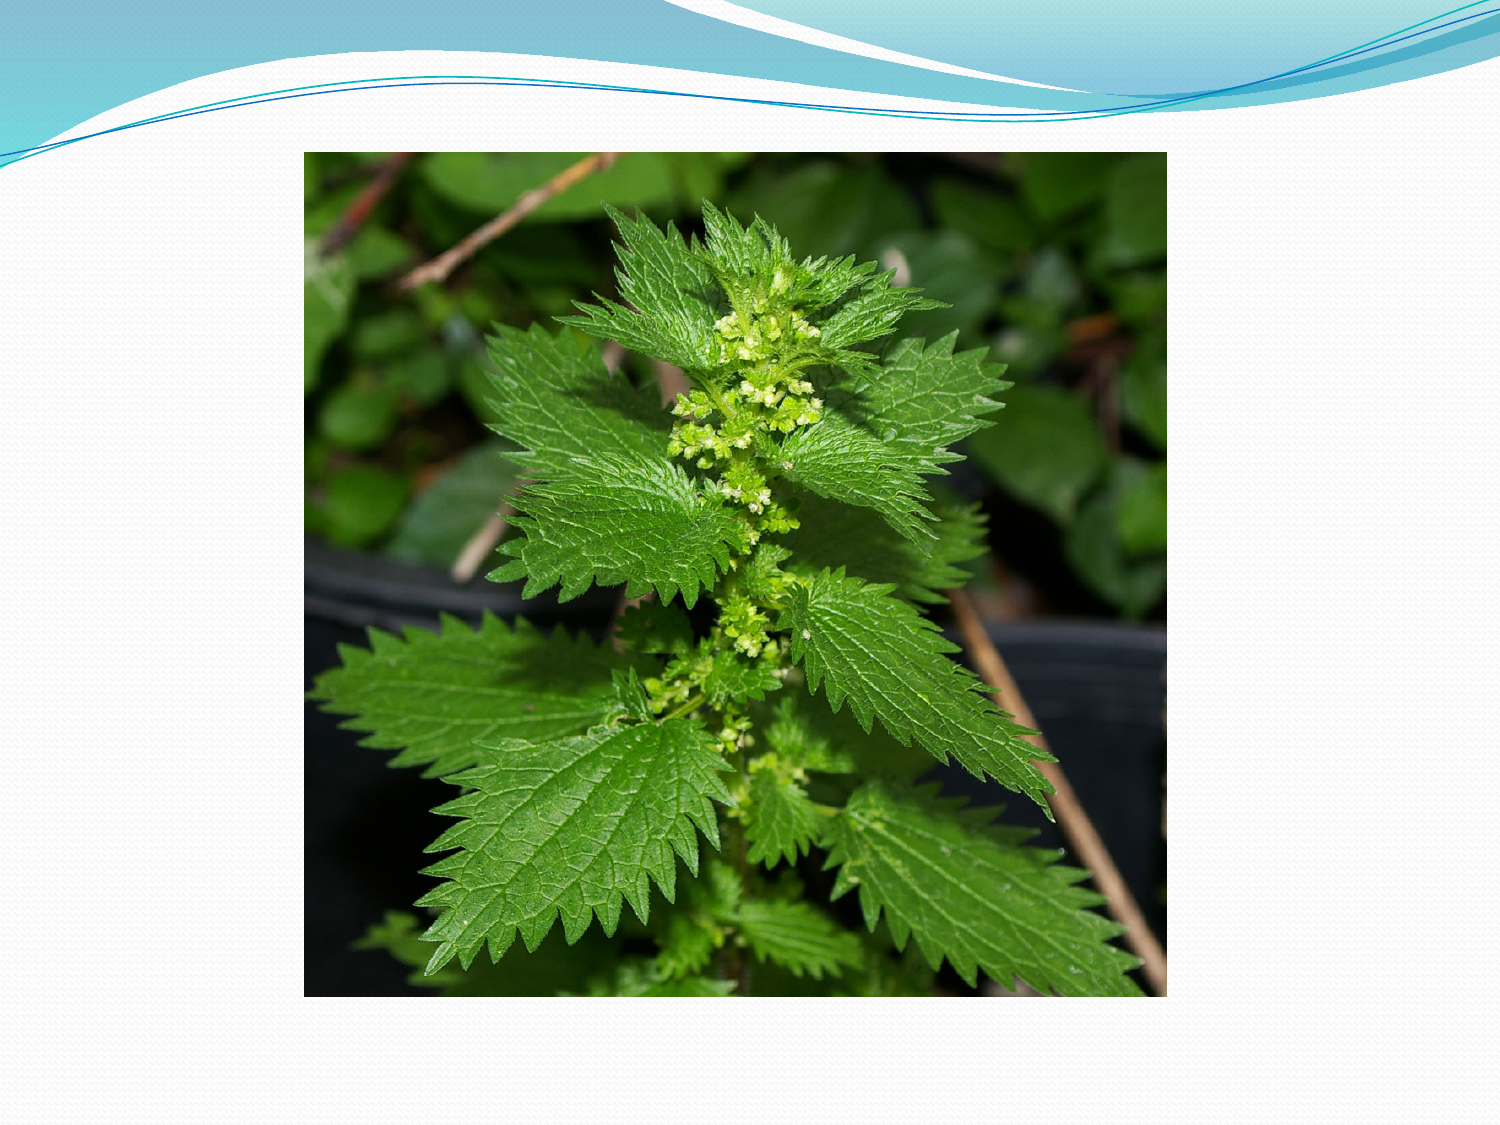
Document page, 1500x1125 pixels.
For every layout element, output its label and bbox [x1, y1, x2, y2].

list [304, 152, 1168, 997]
